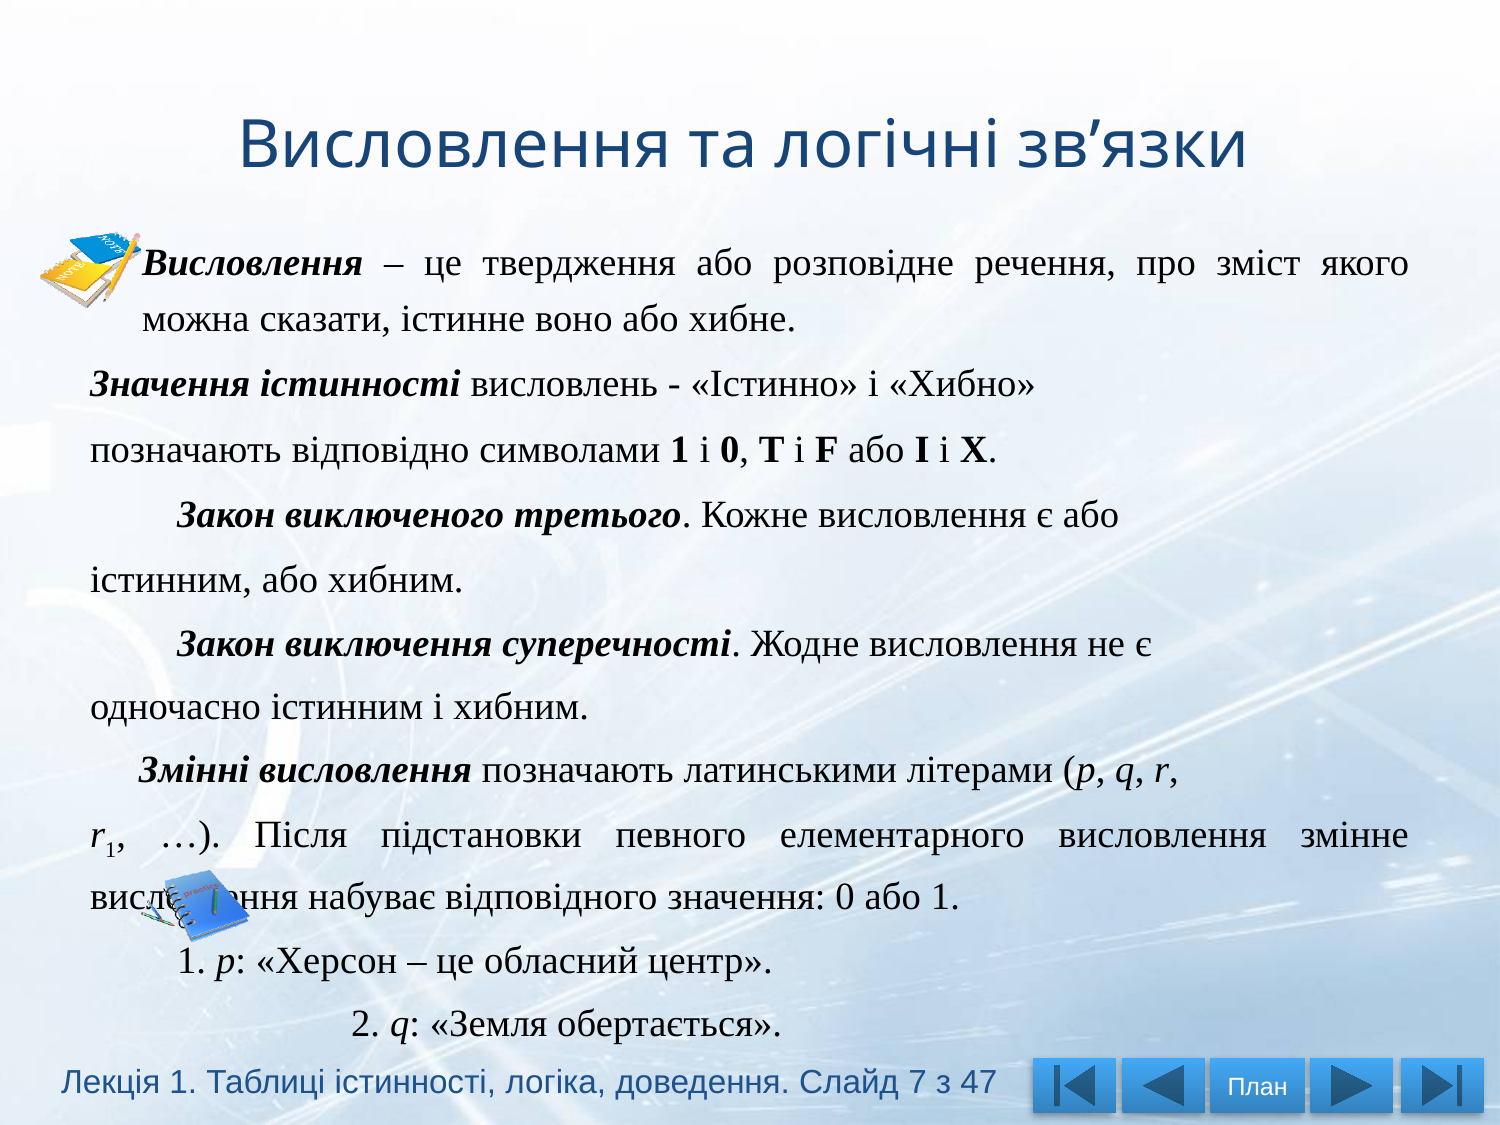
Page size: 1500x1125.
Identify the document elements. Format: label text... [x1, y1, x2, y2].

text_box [1033, 1058, 1484, 1114]
list Висловлення – це твердження або розповідне речення, про зміст якого можна сказати, істинне воно або хибне. Значення істинності висловлень - «Iстинно» і «Хибно» позначають відповідно символами 1 і 0, T i F або I і Х. Закон виключеного третього. Кожне висловлення є або істинним, або хибним. Закон виключення суперечності. Жодне висловлення не є одночасно істинним і хибним. Змінні висловлення позначають латинськими літерами (р, q, r, r1, …). Після підстановки певного елементарного висловлення змінне висловлення набуває відповідного значення: 0 або 1. 1. p: «Херсон – це обласний центр». 2. q: «Земля обертається». [75, 220, 1425, 1063]
title Висловлення та логічні зв’язки [99, 95, 1388, 188]
text_box Лекція 1. Таблиці істинності, логіка, доведення. Слайд 7 з 47 [46, 1052, 1014, 1107]
picture [0, 0, 1500, 1125]
